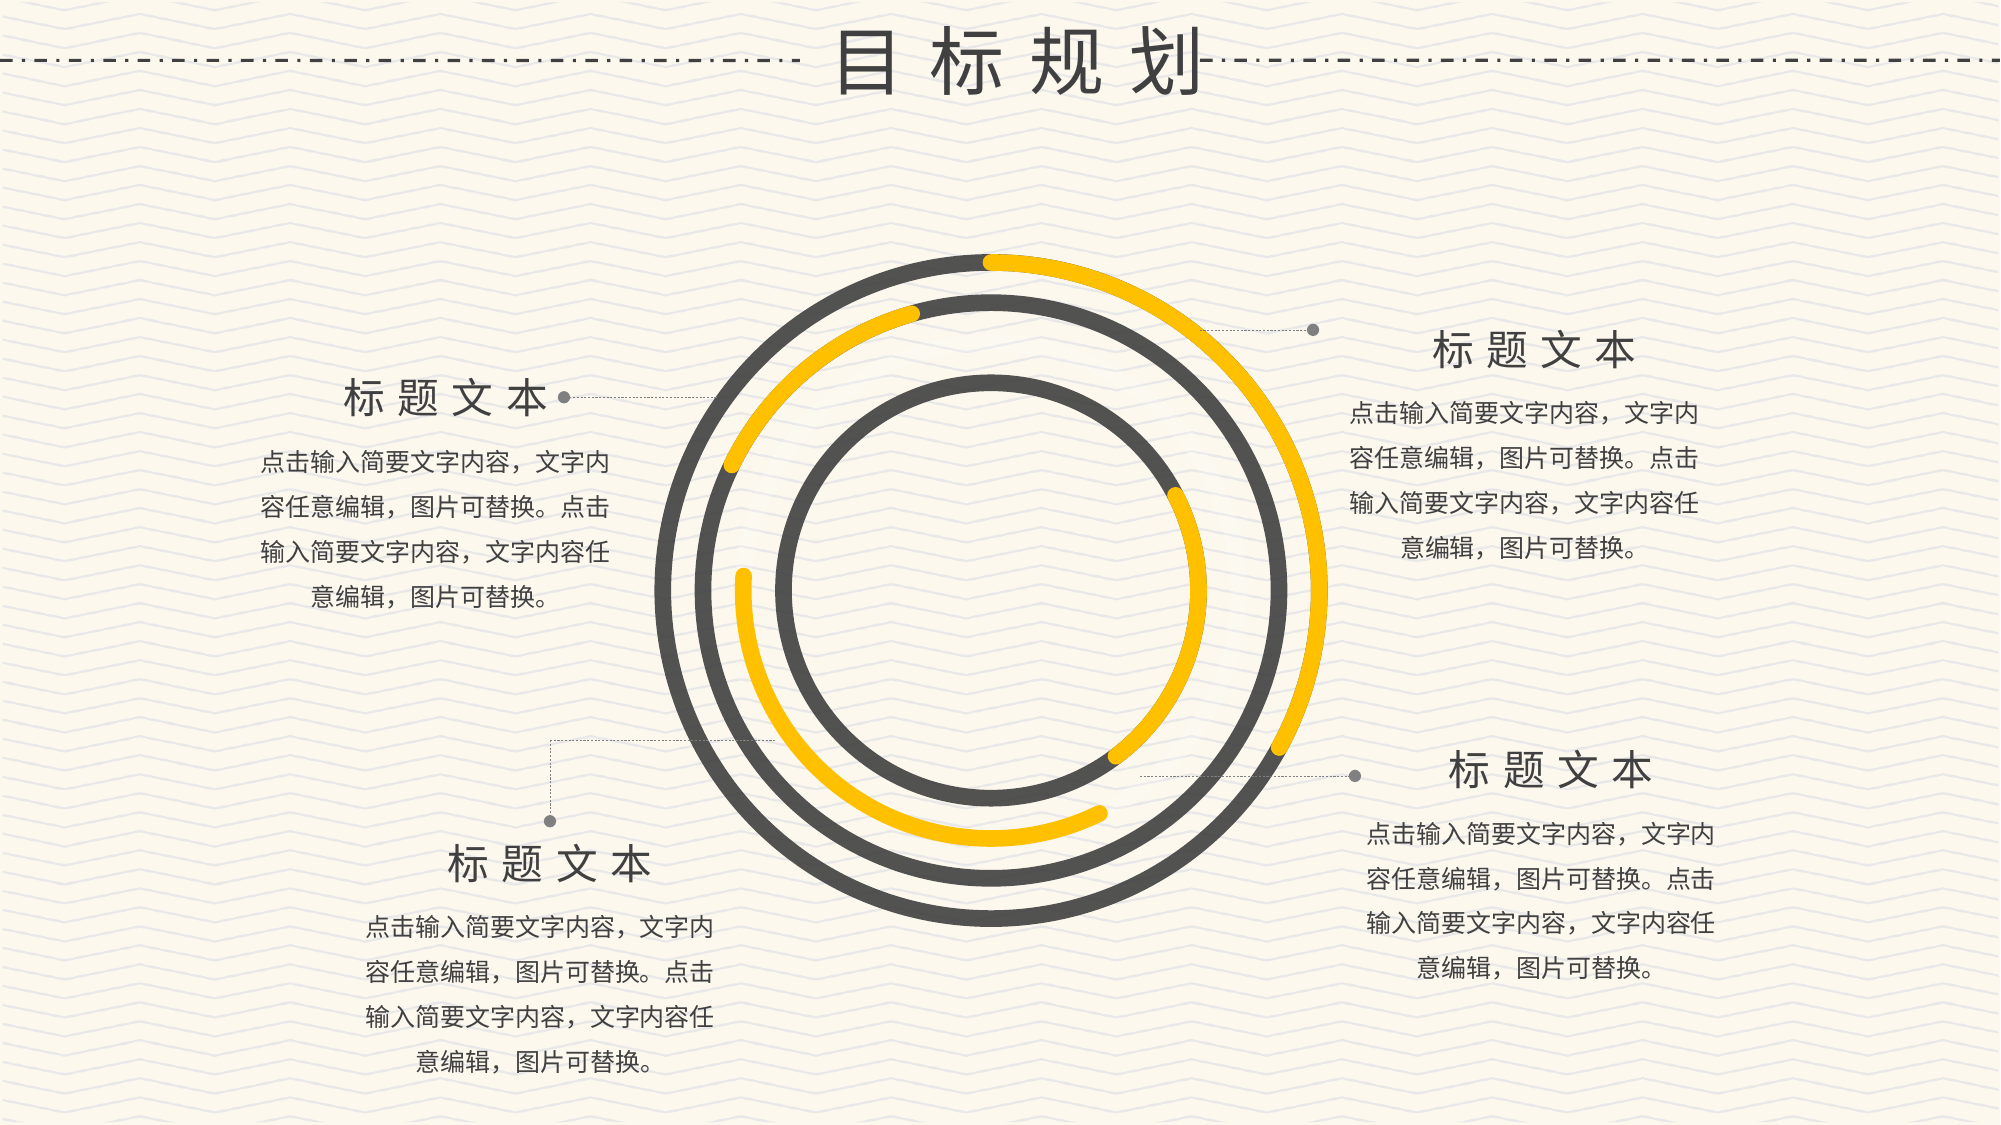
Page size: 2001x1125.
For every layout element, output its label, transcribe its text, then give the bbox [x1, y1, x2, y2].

text_box 标题文本 [420, 833, 544, 892]
text_box 点击输入简要文字内容，文字内容任意编辑，图片可替换。点击输入简要文字内容，文字内容任意编辑，图片可替换。 [1358, 836, 1725, 950]
text_box 标题文本 [1405, 318, 1665, 378]
text_box 标题文本 [316, 367, 544, 427]
text_box 标题文本 [1421, 739, 1681, 799]
text_box 点击输入简要文字内容，文字内容任意编辑，图片可替换。点击输入简要文字内容，文字内容任意编辑，图片可替换。 [357, 930, 724, 1044]
text_box 点击输入简要文字内容，文字内容任意编辑，图片可替换。点击输入简要文字内容，文字内容任意编辑，图片可替换。 [252, 464, 544, 578]
picture [0, 0, 2001, 1125]
text_box 点击输入简要文字内容，文字内容任意编辑，图片可替换。点击输入简要文字内容，文字内容任意编辑，图片可替换。 [1359, 415, 1708, 530]
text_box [549, 262, 1356, 919]
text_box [0, 7, 2000, 114]
